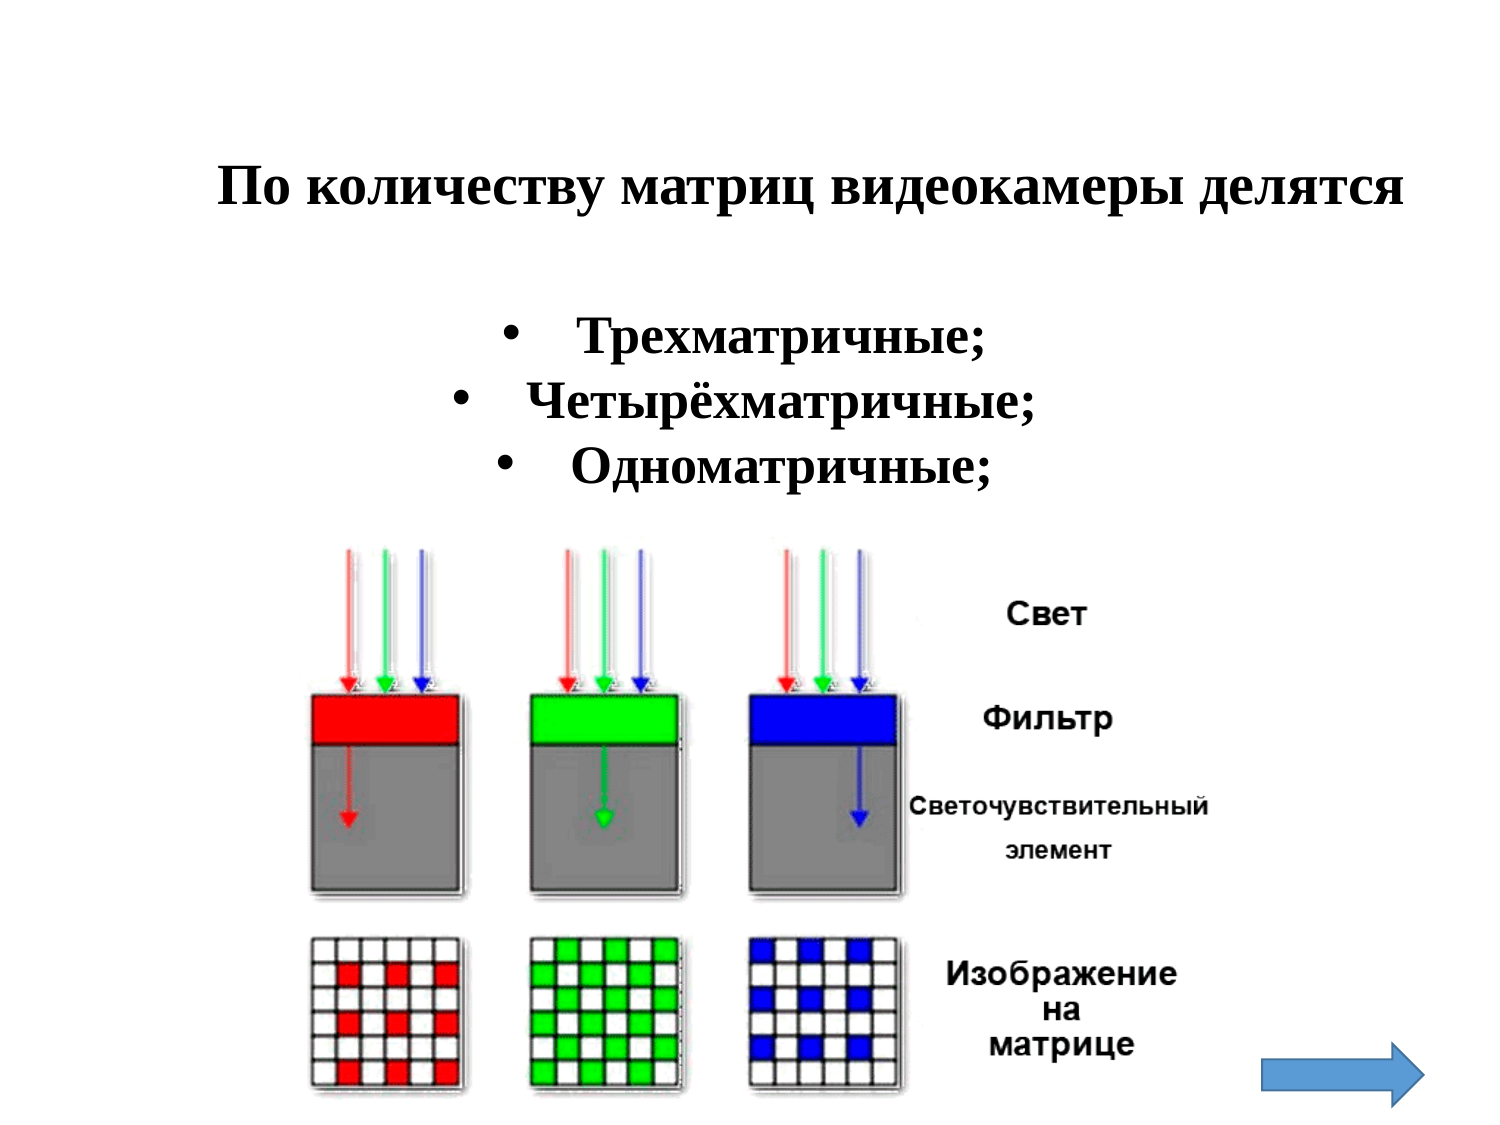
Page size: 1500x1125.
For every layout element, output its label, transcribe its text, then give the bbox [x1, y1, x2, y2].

text_box [1261, 1041, 1425, 1109]
text_box Трехматричные; Четырёхматричные; Одноматричные; [48, 292, 1442, 502]
picture [274, 510, 1216, 1125]
text_box По количеству матриц видеокамеры делятся [202, 138, 1421, 224]
